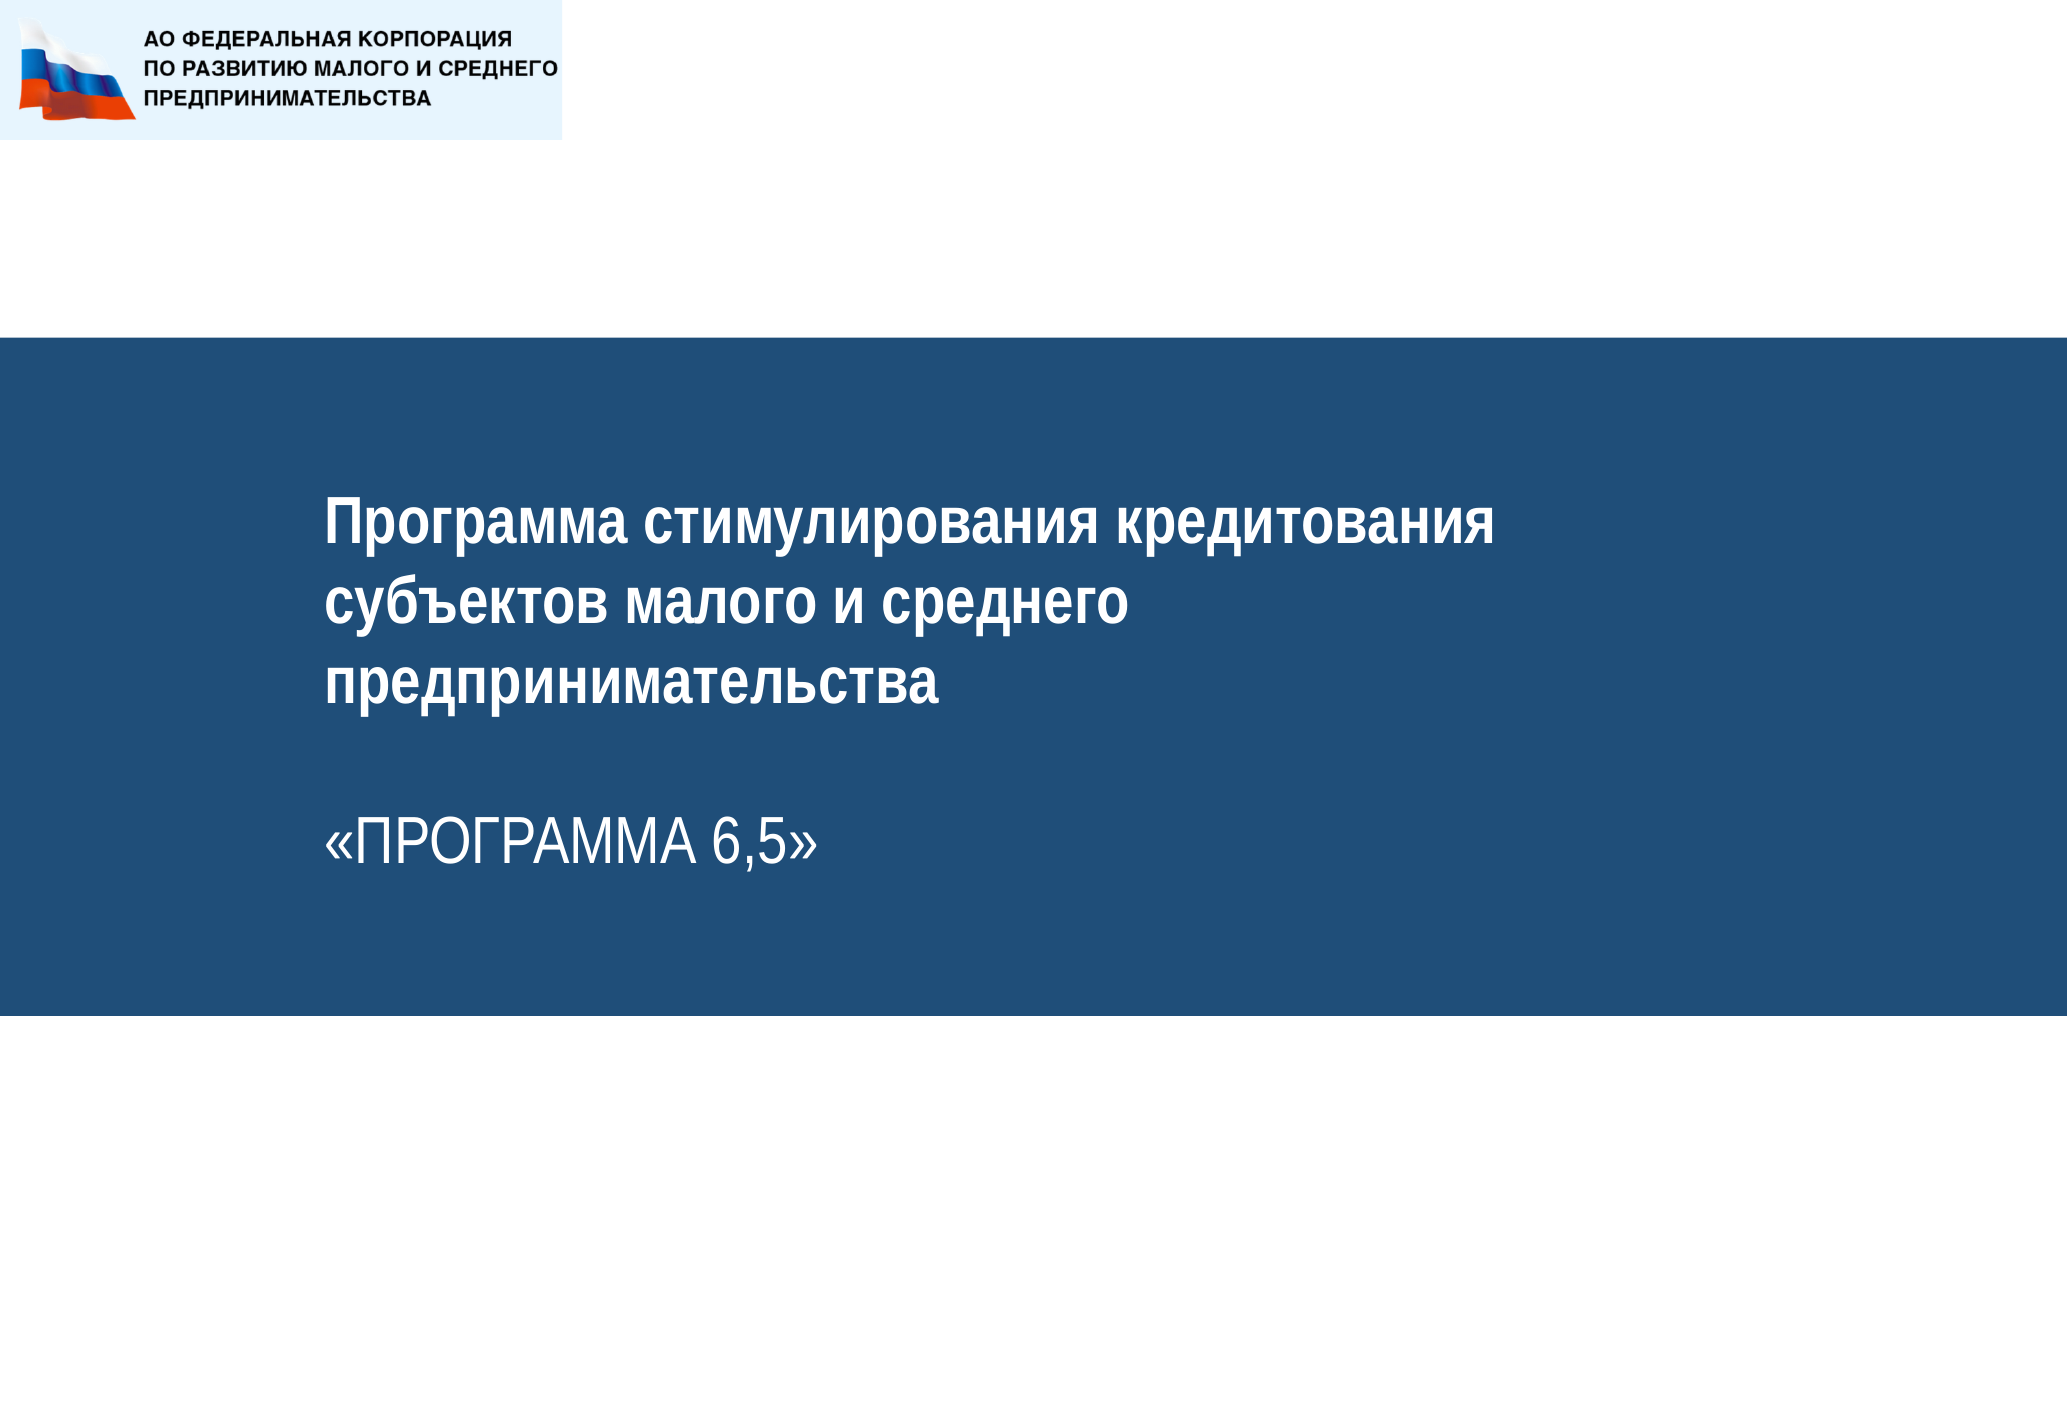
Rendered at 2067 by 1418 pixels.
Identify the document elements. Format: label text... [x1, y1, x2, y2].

title Программа стимулирования кредитования субъектов малого и среднего предпринимательства «ПРОГРАММА 6,5» [309, 337, 1758, 1017]
picture [0, 0, 563, 140]
